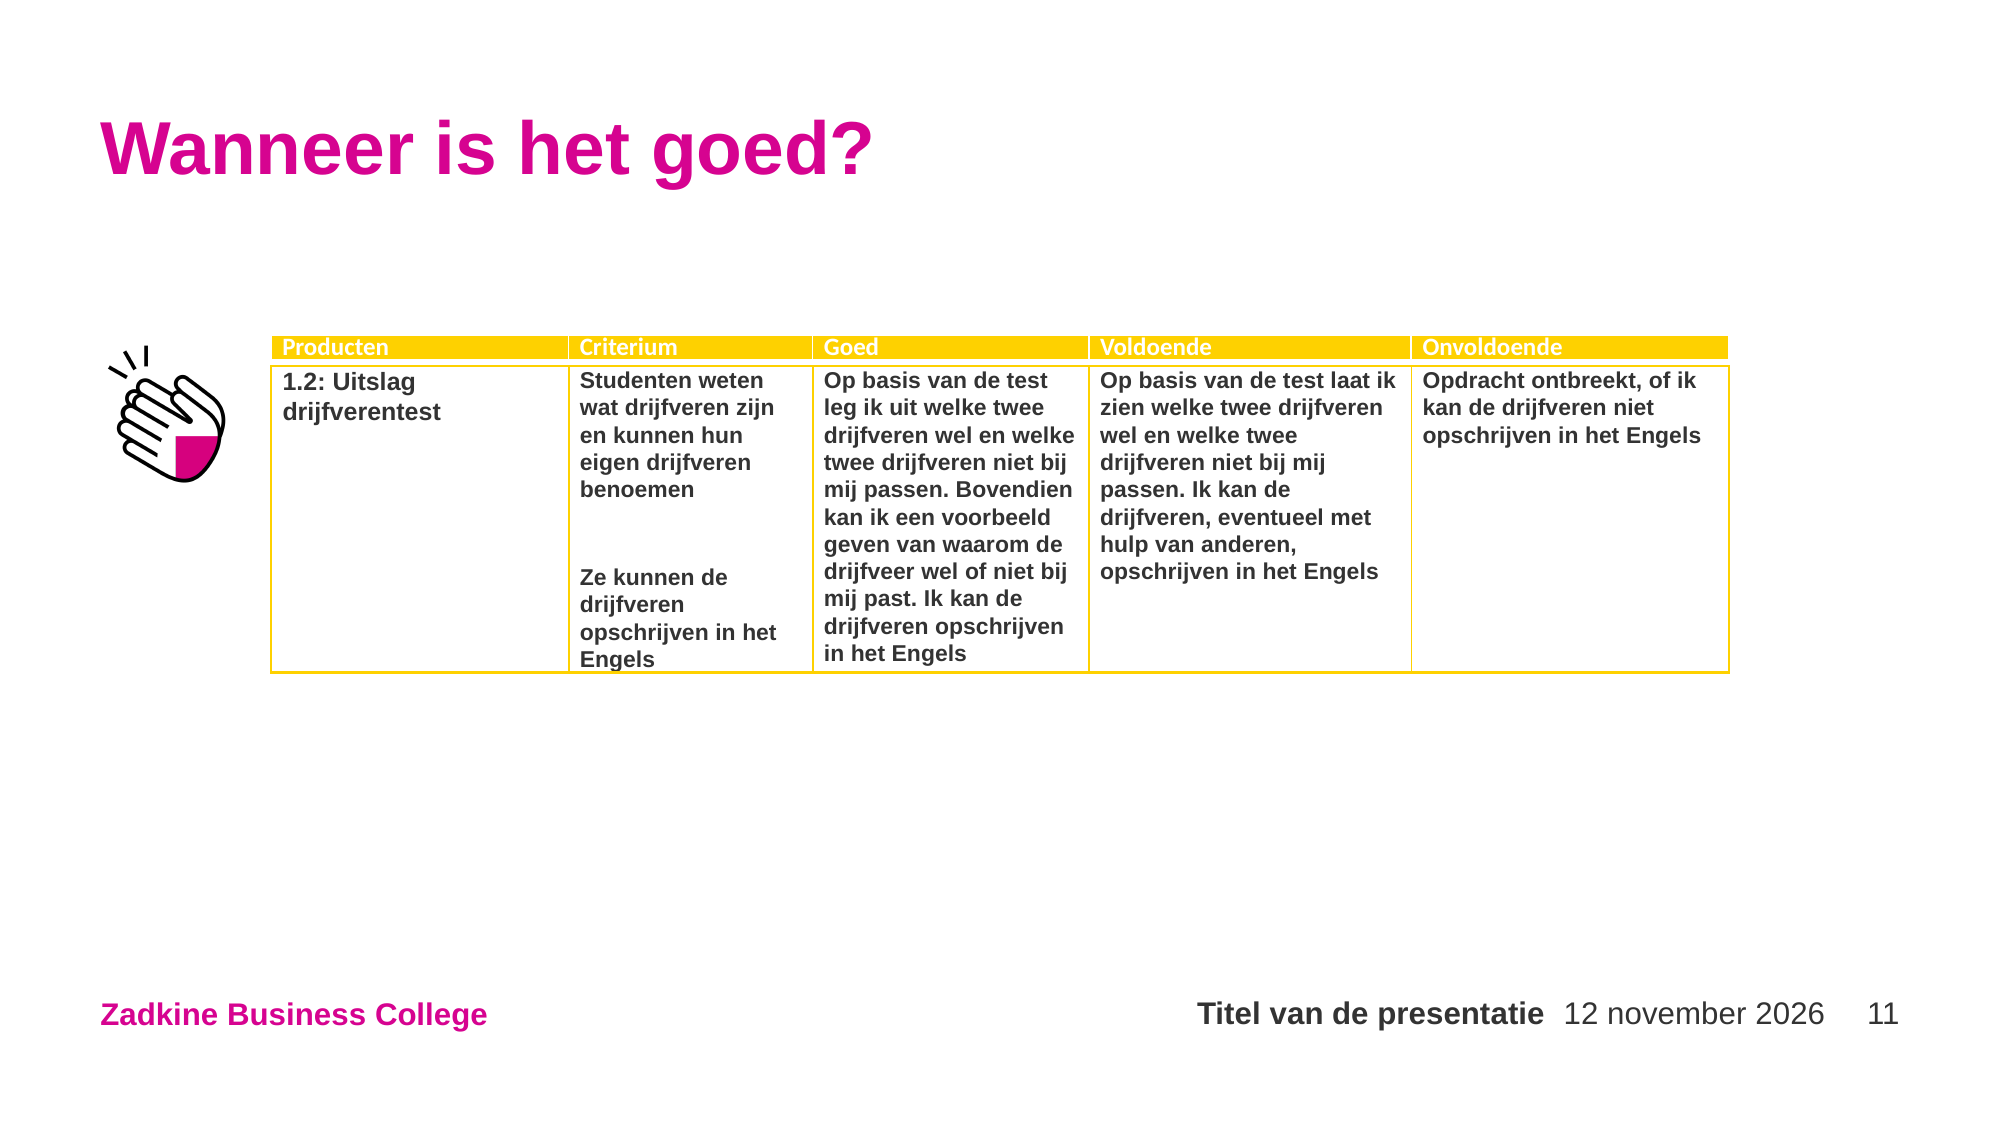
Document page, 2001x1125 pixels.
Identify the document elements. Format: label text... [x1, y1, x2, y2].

table_header Op basis van de test laat ik zien welke twee drijfveren wel en welke twee drijfveren niet bij mij passen. Ik kan de drijfveren, eventueel met hulp van anderen, opschrijven in het Engels [1090, 367, 1411, 671]
table_header Producten [300, 336, 568, 359]
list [33, 281, 300, 547]
table_header Studenten weten wat drijfveren zijn en kunnen hun eigen drijfveren benoemen Ze kunnen de drijfveren opschrijven in het Engels [570, 367, 812, 671]
title Wanneer is het goed? [100, 100, 1900, 190]
table_header Op basis van de test leg ik uit welke twee drijfveren wel en welke twee drijfveren niet bij mij passen. Bovendien kan ik een voorbeeld geven van waarom de drijfveer wel of niet bij mij past. Ik kan de drijfveren opschrijven in het Engels [814, 367, 1088, 671]
table_header Criterium [569, 336, 812, 359]
slide_number 11 [1825, 993, 1900, 1033]
table_header 1.2: Uitslag drijfverentest [272, 367, 568, 671]
table_header Voldoende [1090, 336, 1410, 359]
table_header Onvoldoende [1412, 336, 1728, 359]
table_header Opdracht ontbreekt, of ik kan de drijfveren niet opschrijven in het Engels [1412, 367, 1728, 671]
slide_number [1546, 993, 1825, 1033]
footer Titel van de presentatie [870, 993, 1546, 1033]
table_header Goed [813, 336, 1088, 359]
